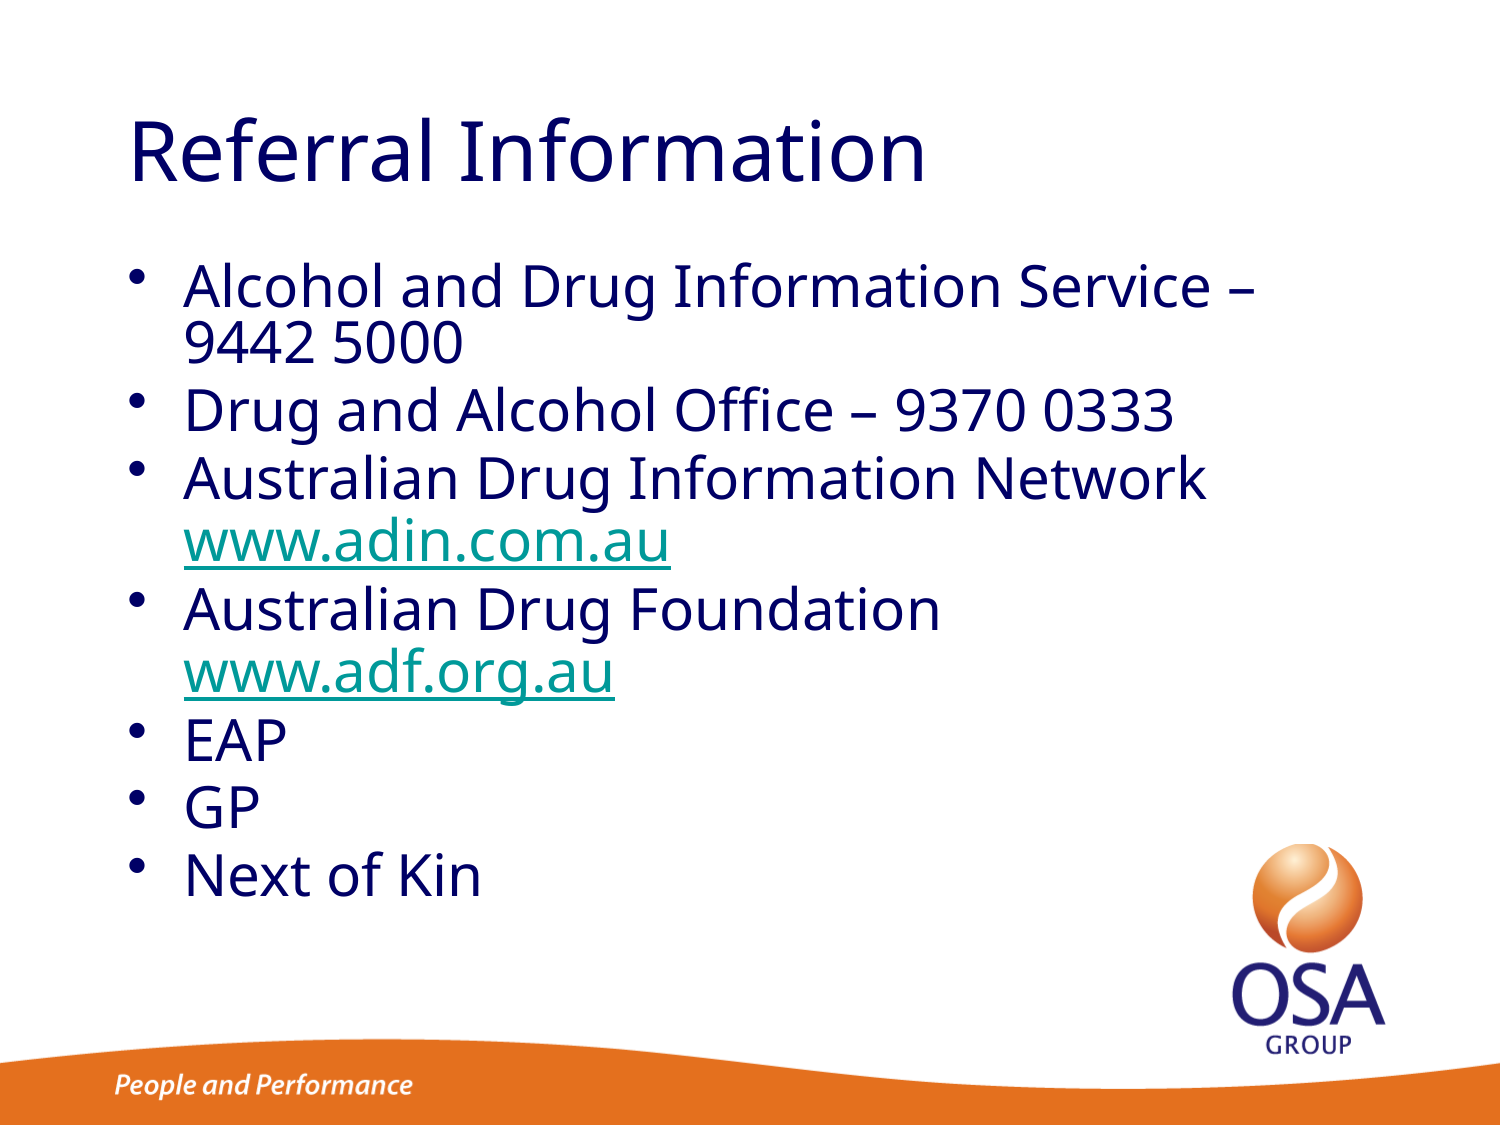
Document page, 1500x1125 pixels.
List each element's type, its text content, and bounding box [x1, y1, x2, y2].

title Referral Information [111, 54, 1388, 243]
list Alcohol and Drug Information Service – 9442 5000 Drug and Alcohol Office – 9370 0333 Australian Drug Information Network www.adin.com.au Australian Drug Foundation www.adf.org.au EAP GP Next of Kin [111, 255, 1388, 931]
picture [0, 844, 1500, 1125]
